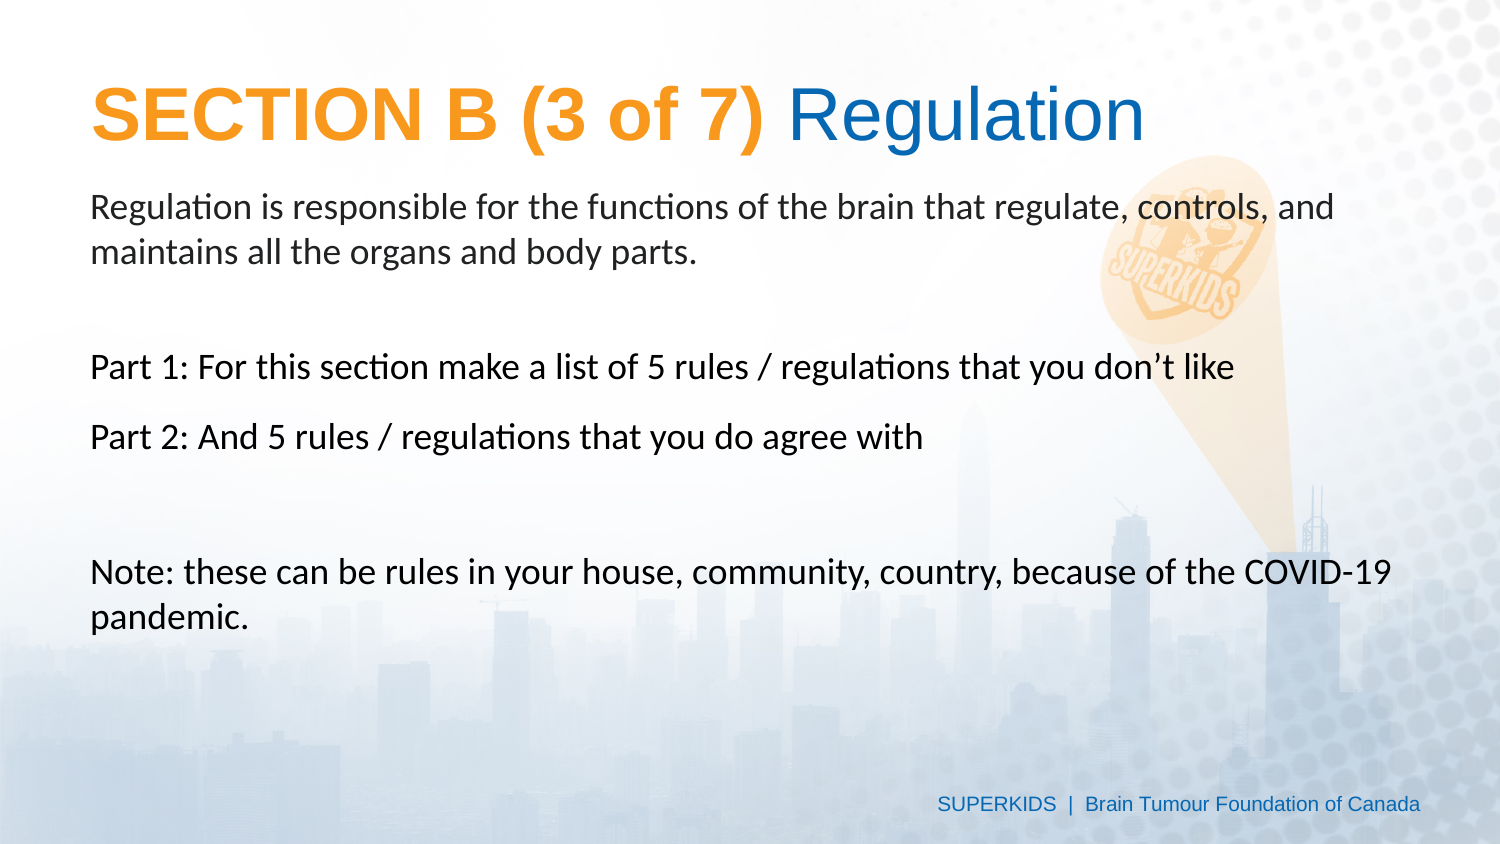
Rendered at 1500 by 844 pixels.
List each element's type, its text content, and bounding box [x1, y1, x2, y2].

list Regulation is responsible for the functions of the brain that regulate, controls, and maintains all the organs and body parts. Part 1: For this section make a list of 5 rules / regulations that you don’t like Part 2: And 5 rules / regulations that you do agree with Note: these can be rules in your house, community, country, because of the COVID-19 pandemic. [74, 174, 1426, 802]
picture [0, 0, 1500, 844]
title SECTION B (3 of 7) Regulation [76, 33, 1426, 174]
